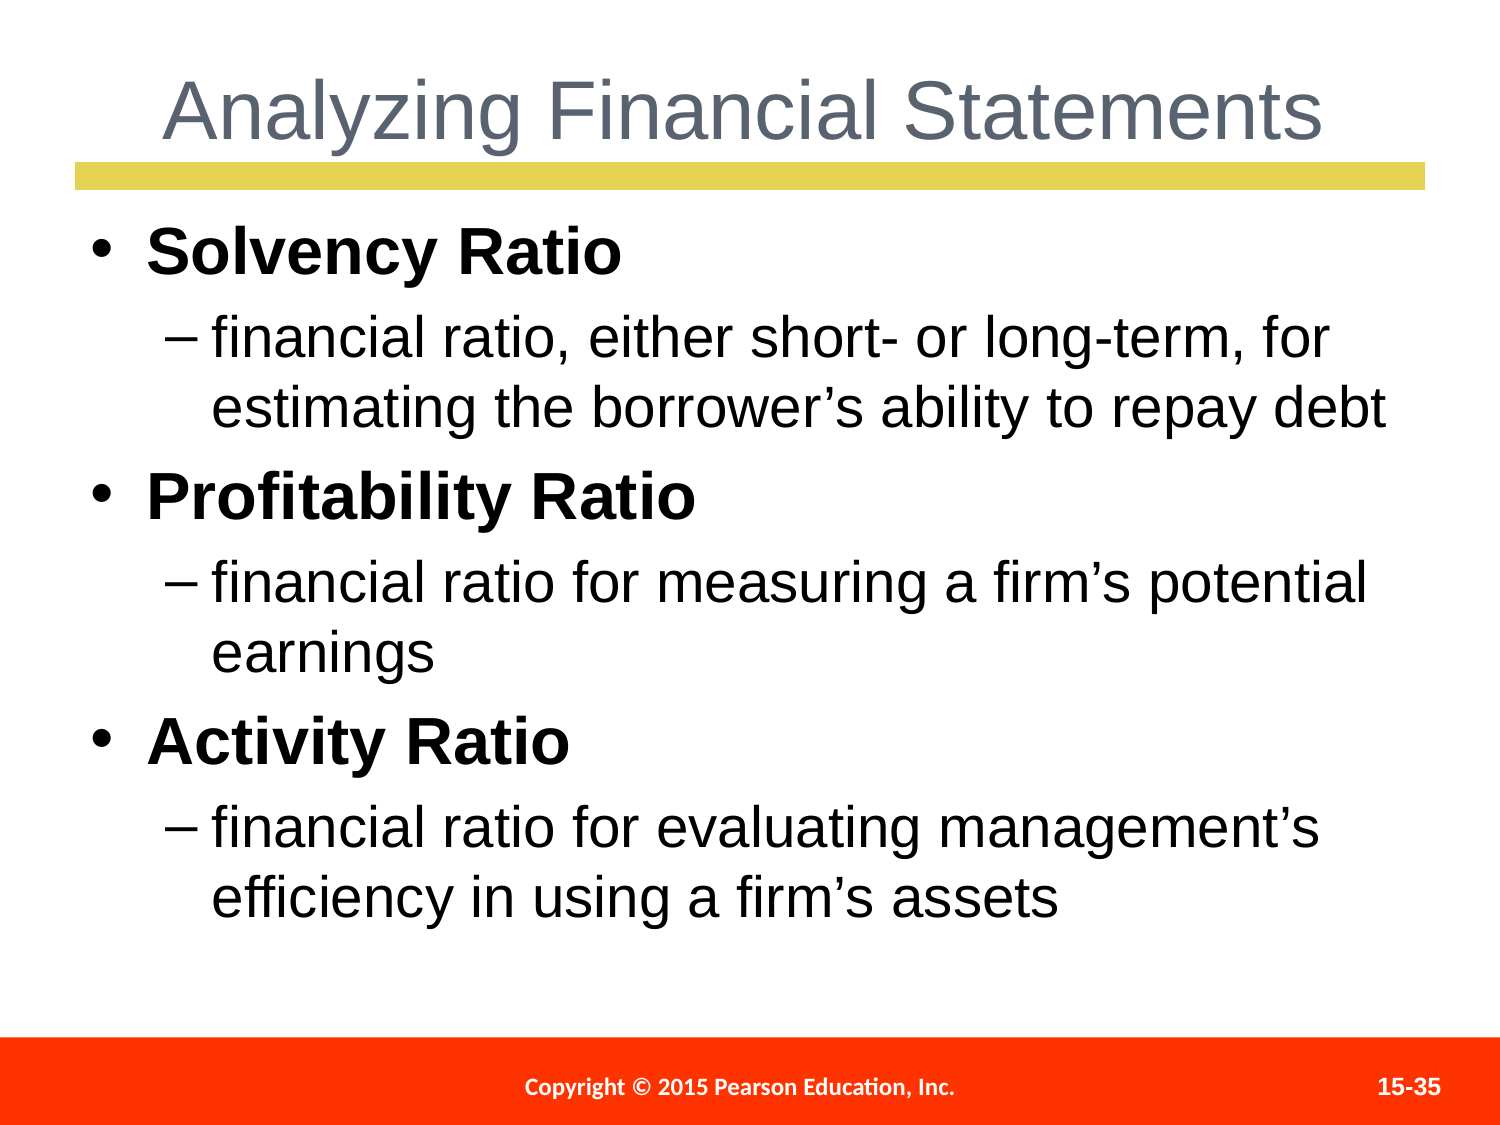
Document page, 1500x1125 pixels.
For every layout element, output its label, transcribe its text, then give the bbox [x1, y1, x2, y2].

list Solvency Ratio financial ratio, either short- or long-term, for estimating the borrower’s ability to repay debt Profitability Ratio financial ratio for measuring a firm’s potential earnings Activity Ratio financial ratio for evaluating management’s efficiency in using a firm’s assets [74, 199, 1426, 1006]
title Analyzing Financial Statements [49, 12, 1438, 201]
